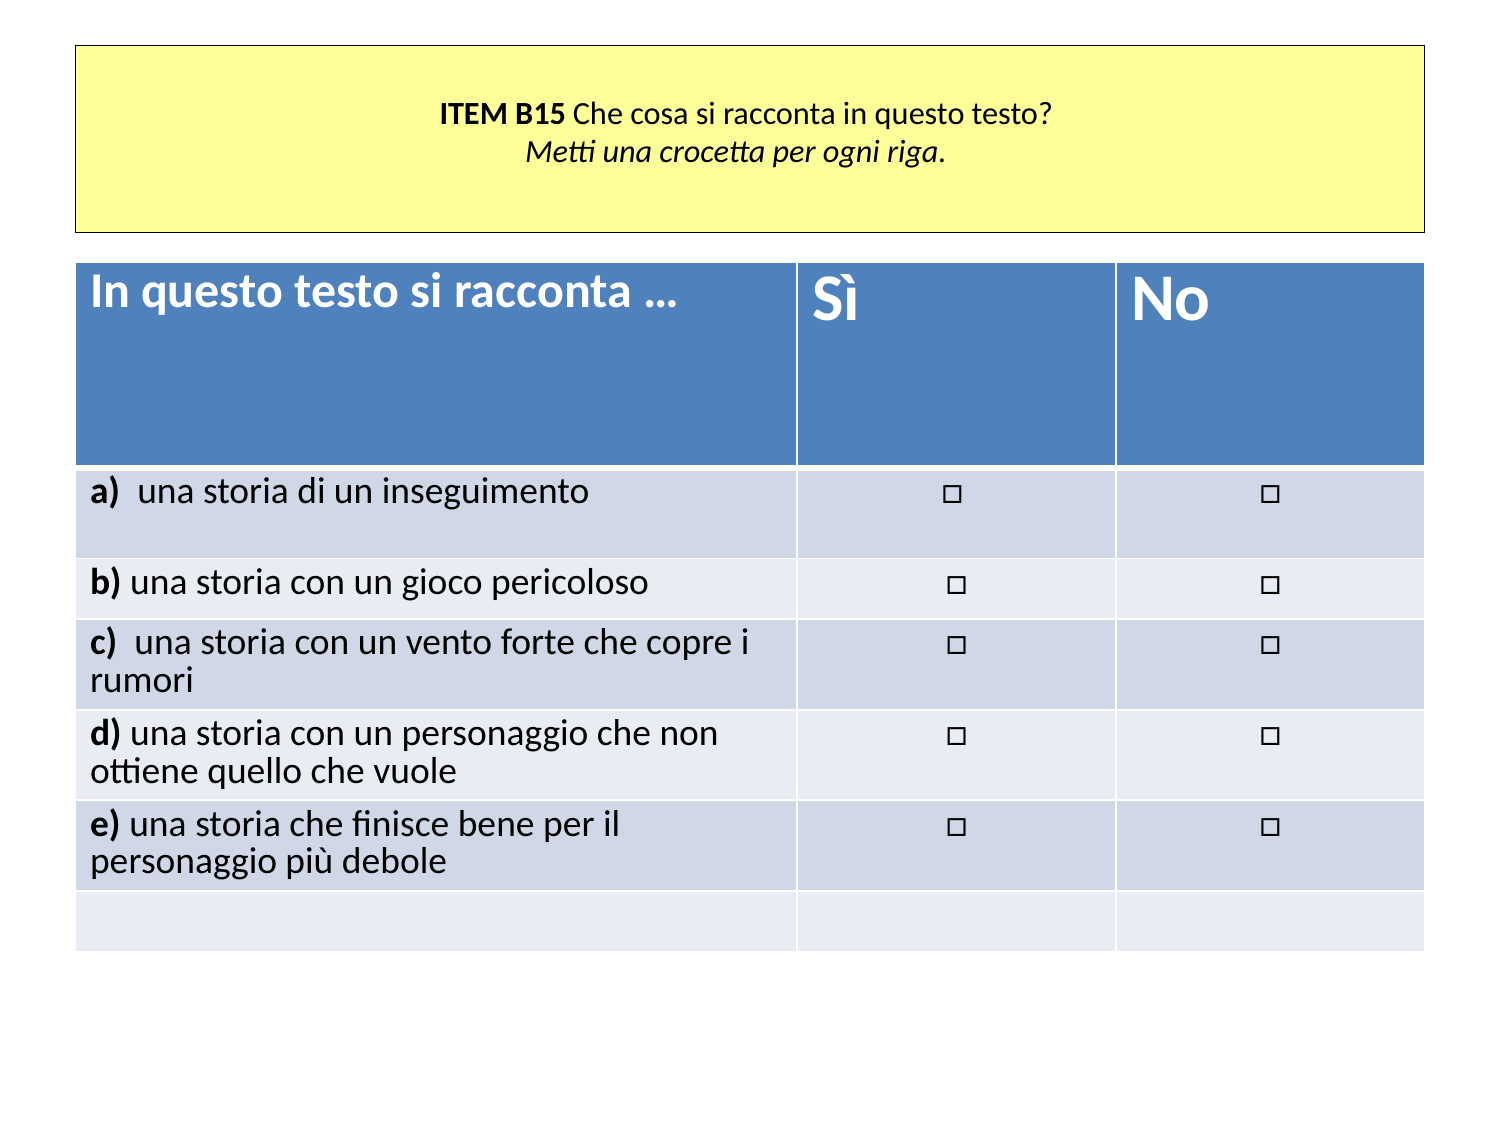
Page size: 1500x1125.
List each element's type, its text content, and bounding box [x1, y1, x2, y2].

table_header Sì [798, 263, 1115, 465]
title ITEM B15 Che cosa si racconta in questo testo? Metti una crocetta per ogni riga. [75, 45, 1425, 233]
table_cell a) una storia di un inseguimento [76, 471, 796, 558]
table_cell d) una storia con un personaggio che non ottiene quello che vuole [76, 711, 796, 799]
table_cell □ [798, 620, 1115, 709]
table_cell b) una storia con un gioco pericoloso [76, 559, 796, 618]
table_cell □ [798, 559, 1115, 618]
table_cell [76, 892, 796, 951]
table_cell □ [1117, 801, 1424, 890]
table_cell □ [1117, 559, 1424, 618]
table_header In questo testo si racconta … [76, 263, 796, 465]
table_cell e) una storia che finisce bene per il personaggio più debole [76, 801, 796, 890]
table_header No [1117, 263, 1424, 465]
table_cell [798, 892, 1115, 951]
table_cell [1117, 892, 1424, 951]
table_cell □ [1117, 620, 1424, 709]
table_cell c) una storia con un vento forte che copre i rumori [76, 620, 796, 709]
table_cell □ [798, 711, 1115, 799]
table_cell □ [798, 471, 1115, 558]
table_cell □ [798, 801, 1115, 890]
table_cell □ [1117, 711, 1424, 799]
table_cell □ [1117, 471, 1424, 558]
